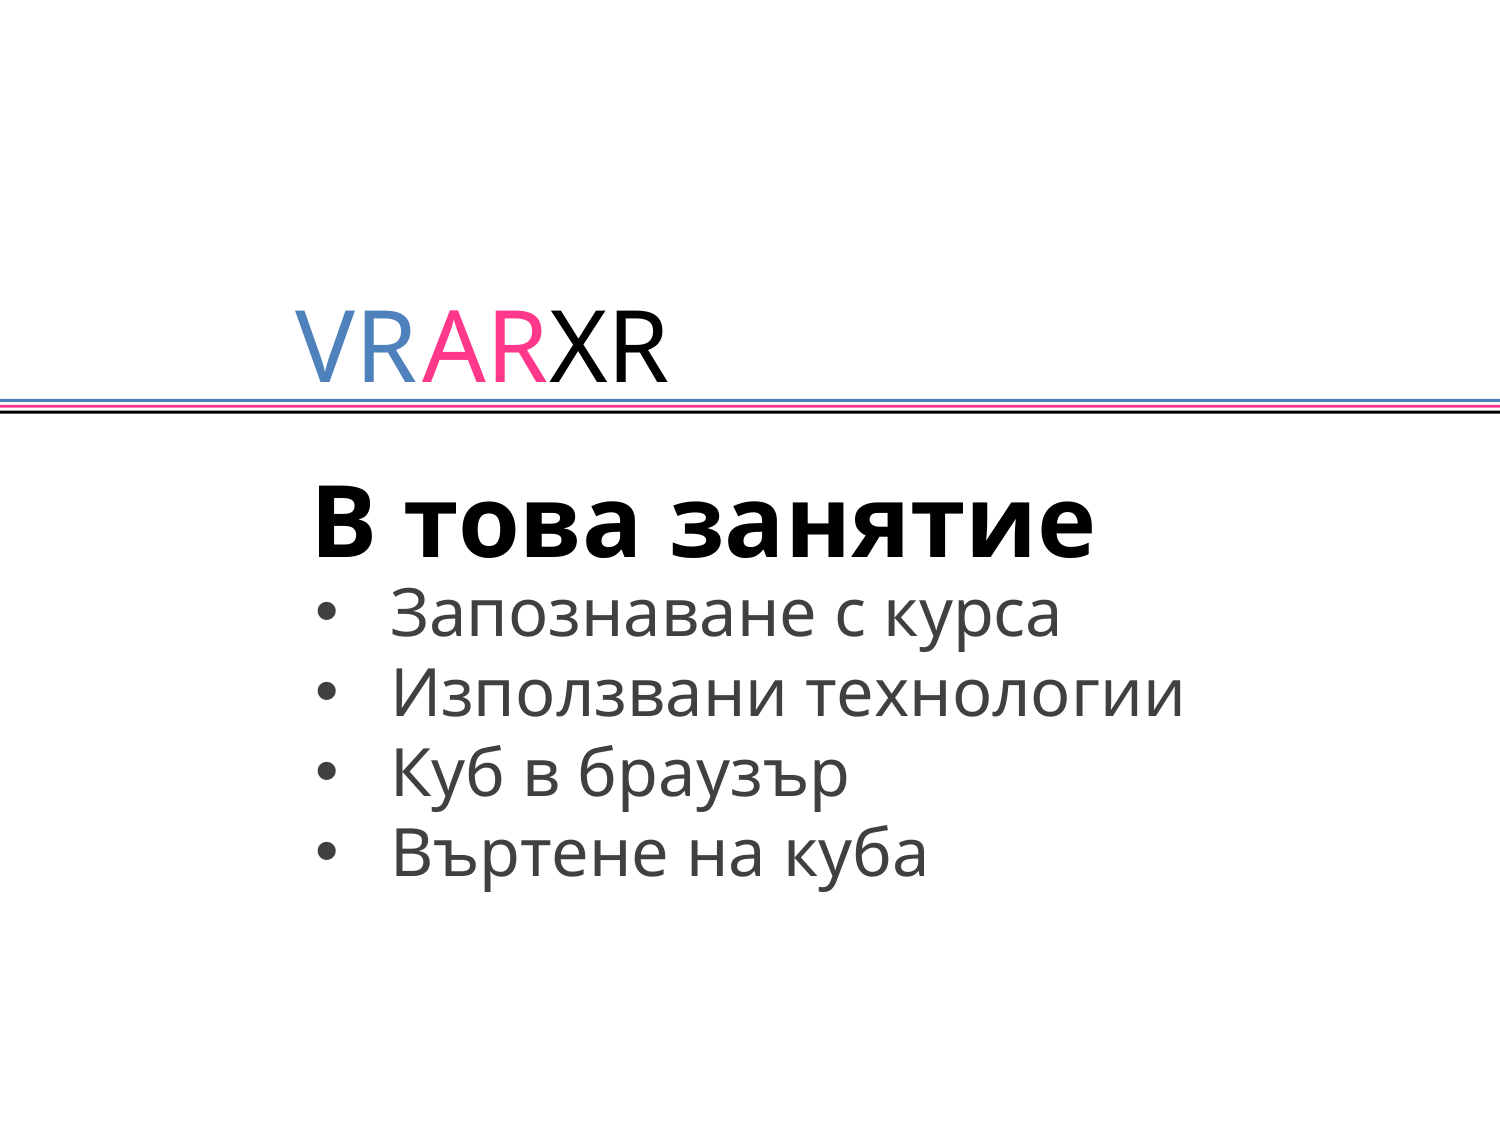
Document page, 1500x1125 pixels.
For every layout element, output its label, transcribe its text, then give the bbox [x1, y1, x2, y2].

list В това занятие [295, 450, 1450, 563]
list Запознаване с курса Използвани технологии Куб в браузър Въртене на куба [300, 562, 1455, 1088]
